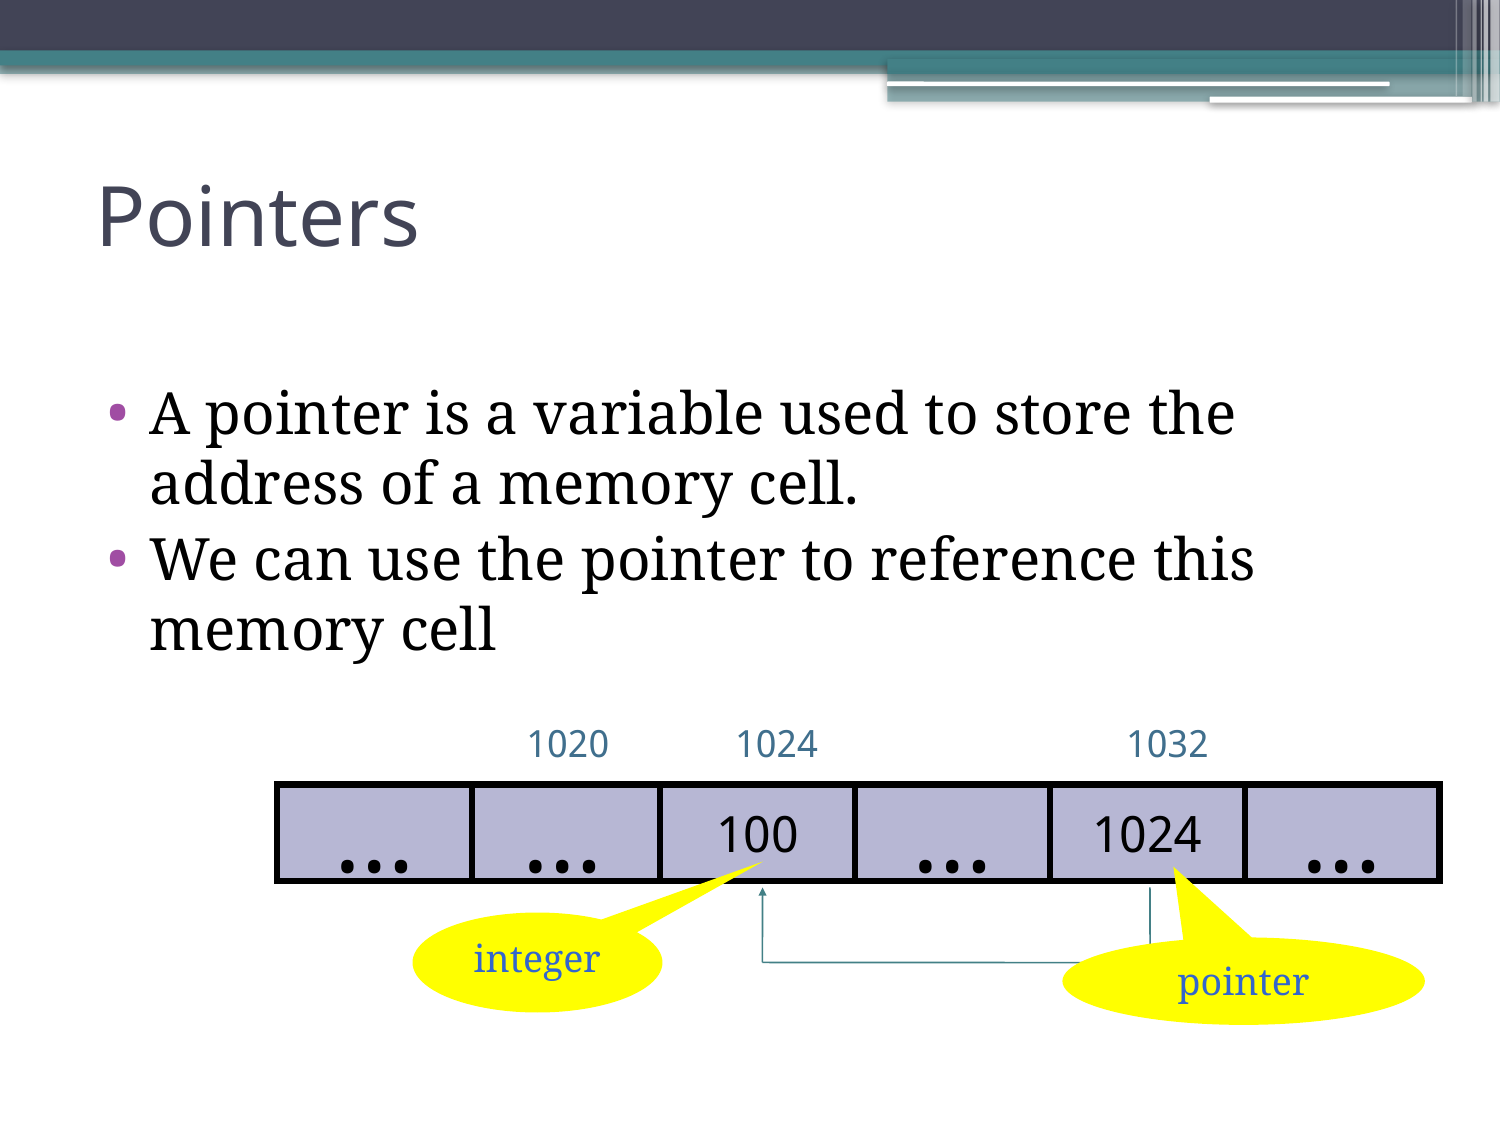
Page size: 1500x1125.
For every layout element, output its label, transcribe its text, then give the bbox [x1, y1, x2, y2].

text_box … [855, 784, 1049, 881]
list A pointer is a variable used to store the address of a memory cell. We can use the pointer to reference this memory cell [75, 368, 1425, 1079]
text_box 100 [661, 784, 855, 881]
text_box 1032 [998, 712, 1224, 773]
text_box [758, 887, 767, 963]
text_box … [1244, 784, 1440, 881]
text_box 1024 [673, 712, 833, 773]
title Pointers [80, 125, 1431, 301]
text_box … [472, 784, 661, 881]
text_box integer [412, 861, 763, 1013]
text_box pointer [1062, 866, 1425, 1025]
text_box 1024 [1049, 784, 1244, 881]
text_box … [277, 784, 472, 881]
text_box 1020 [464, 712, 625, 773]
